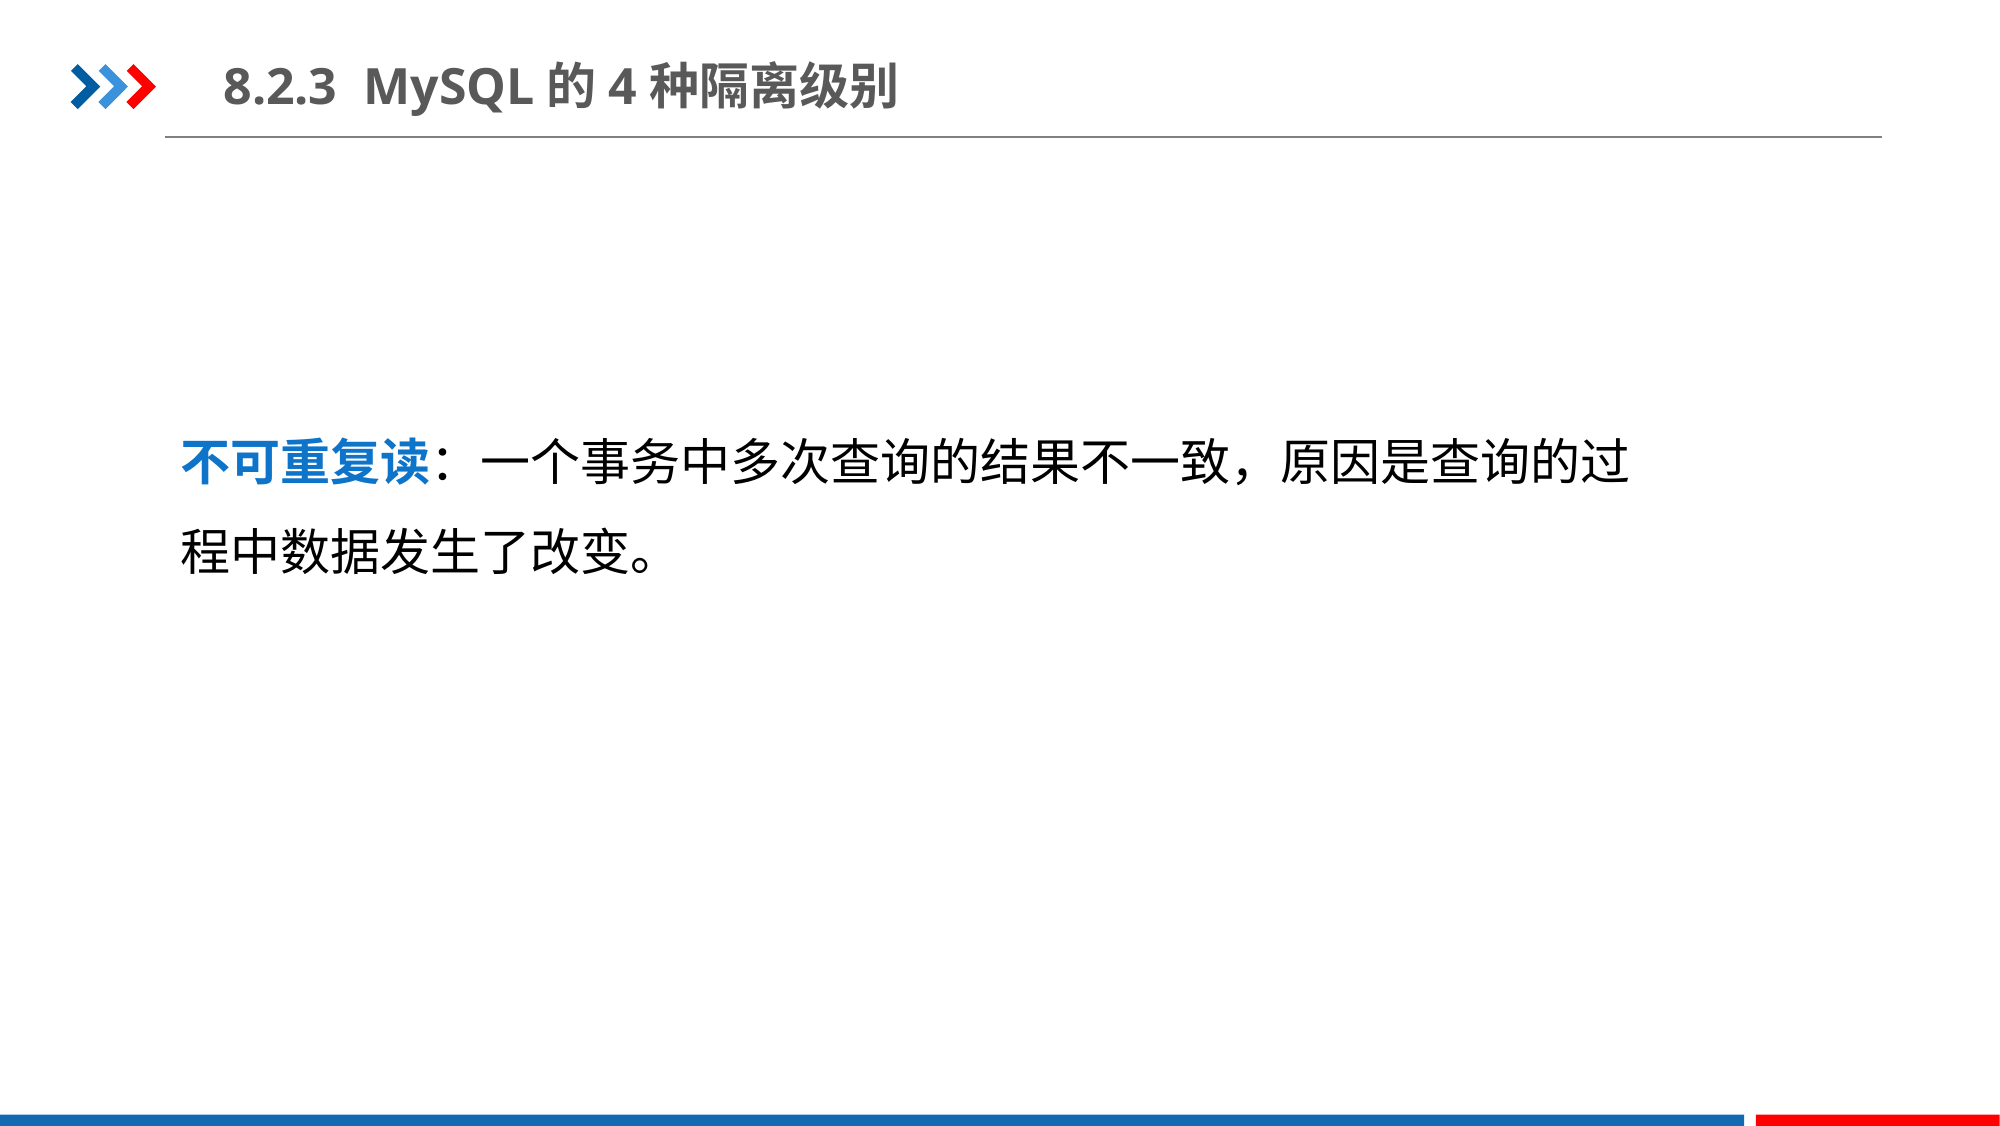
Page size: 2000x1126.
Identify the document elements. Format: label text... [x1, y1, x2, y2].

text_box 8.2.3 MySQL的4种隔离级别 [187, 42, 936, 126]
text_box 不可重复读：一个事务中多次查询的结果不一致，原因是查询的过程中数据发生了改变。 [165, 393, 1682, 588]
